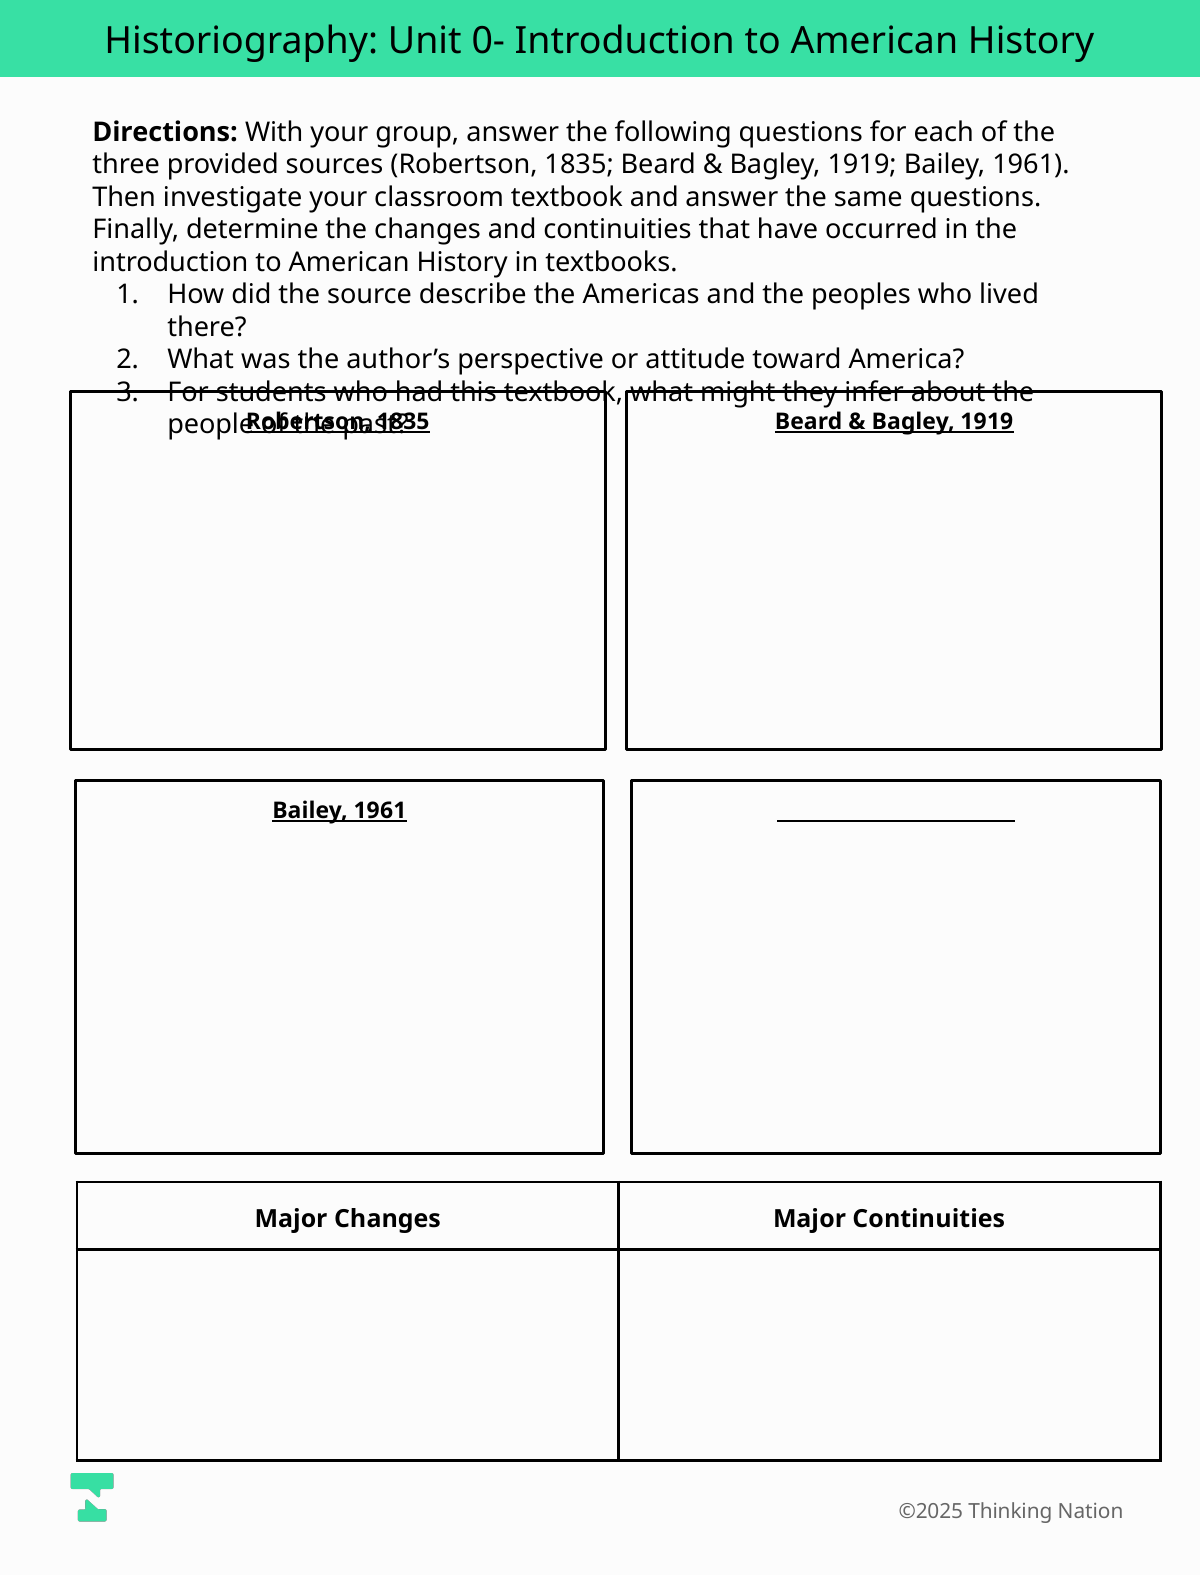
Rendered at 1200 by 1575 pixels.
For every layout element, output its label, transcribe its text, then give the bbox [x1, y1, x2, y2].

text_box Beard & Bagley, 1919 [626, 391, 1162, 750]
text_box _________________________ [631, 780, 1161, 1154]
text_box Bailey, 1961 [75, 780, 604, 1154]
text_box Robertson, 1835 [70, 391, 606, 750]
text_box Historiography: Unit 0- Introduction to American History [0, 0, 1200, 77]
text_box ©2025 Thinking Nation [854, 1483, 1139, 1532]
table_cell [620, 1251, 1159, 1459]
table_header Major Continuities [620, 1183, 1159, 1248]
picture [58, 1463, 126, 1531]
table_cell [78, 1251, 617, 1459]
text_box Directions: With your group, answer the following questions for each of the three provided sources (Robertson, 1835; Beard & Bagley, 1919; Bailey, 1961). Then investigate your classroom textbook and answer the same questions. Finally, determine the changes and continuities that have occurred in the introduction to American History in textbooks. How did the source describe the Americas and the peoples who lived there? What was the author’s perspective or attitude toward America? For students who had this textbook, what might they infer about the people of the past? [78, 100, 1138, 454]
table_header Major Changes [78, 1183, 617, 1248]
